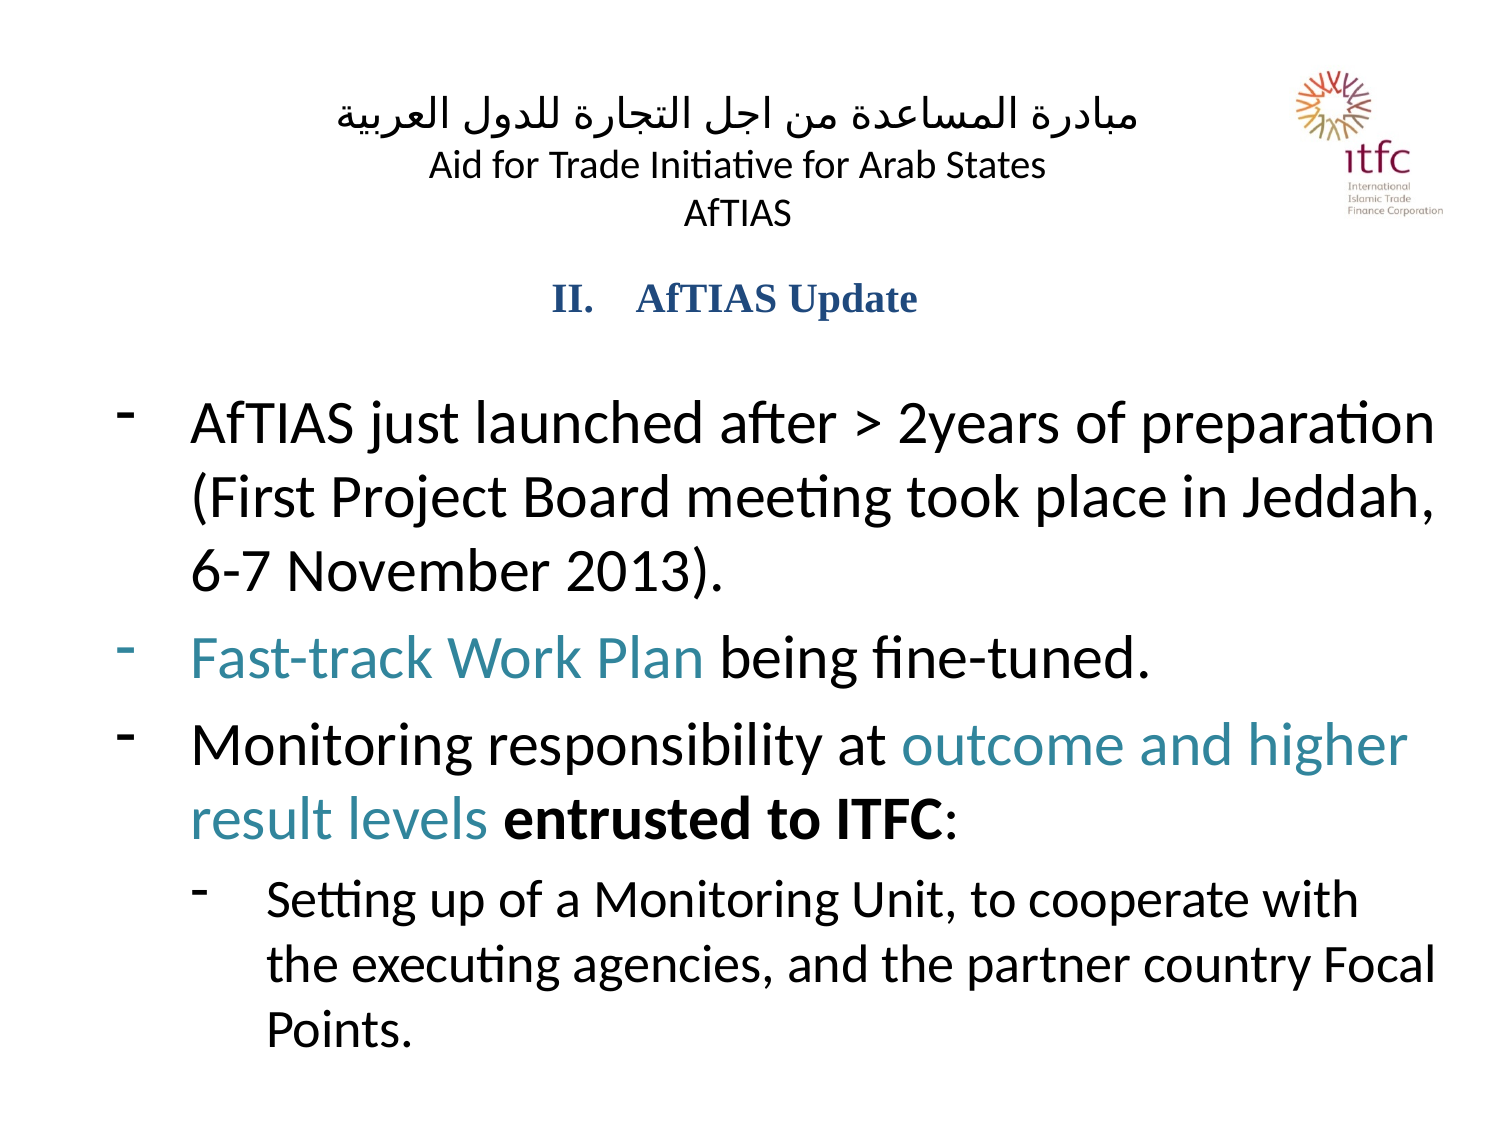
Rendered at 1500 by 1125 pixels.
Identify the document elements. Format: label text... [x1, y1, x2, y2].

picture [1289, 54, 1449, 229]
subtitle AfTIAS just launched after > 2years of preparation (First Project Board meeting took place in Jeddah, 6-7 November 2013). Fast-track Work Plan being fine-tuned. Monitoring responsibility at outcome and higher result levels entrusted to ITFC: Setting up of a Monitoring Unit, to cooperate with the executing agencies, and the partner country Focal Points. [100, 373, 1459, 1071]
text_box AfTIAS Update [180, 263, 1290, 326]
title مبادرة المساعدة من اجل التجارة للدول العربية Aid for Trade Initiative for Arab States AfTIAS [123, 78, 1353, 244]
